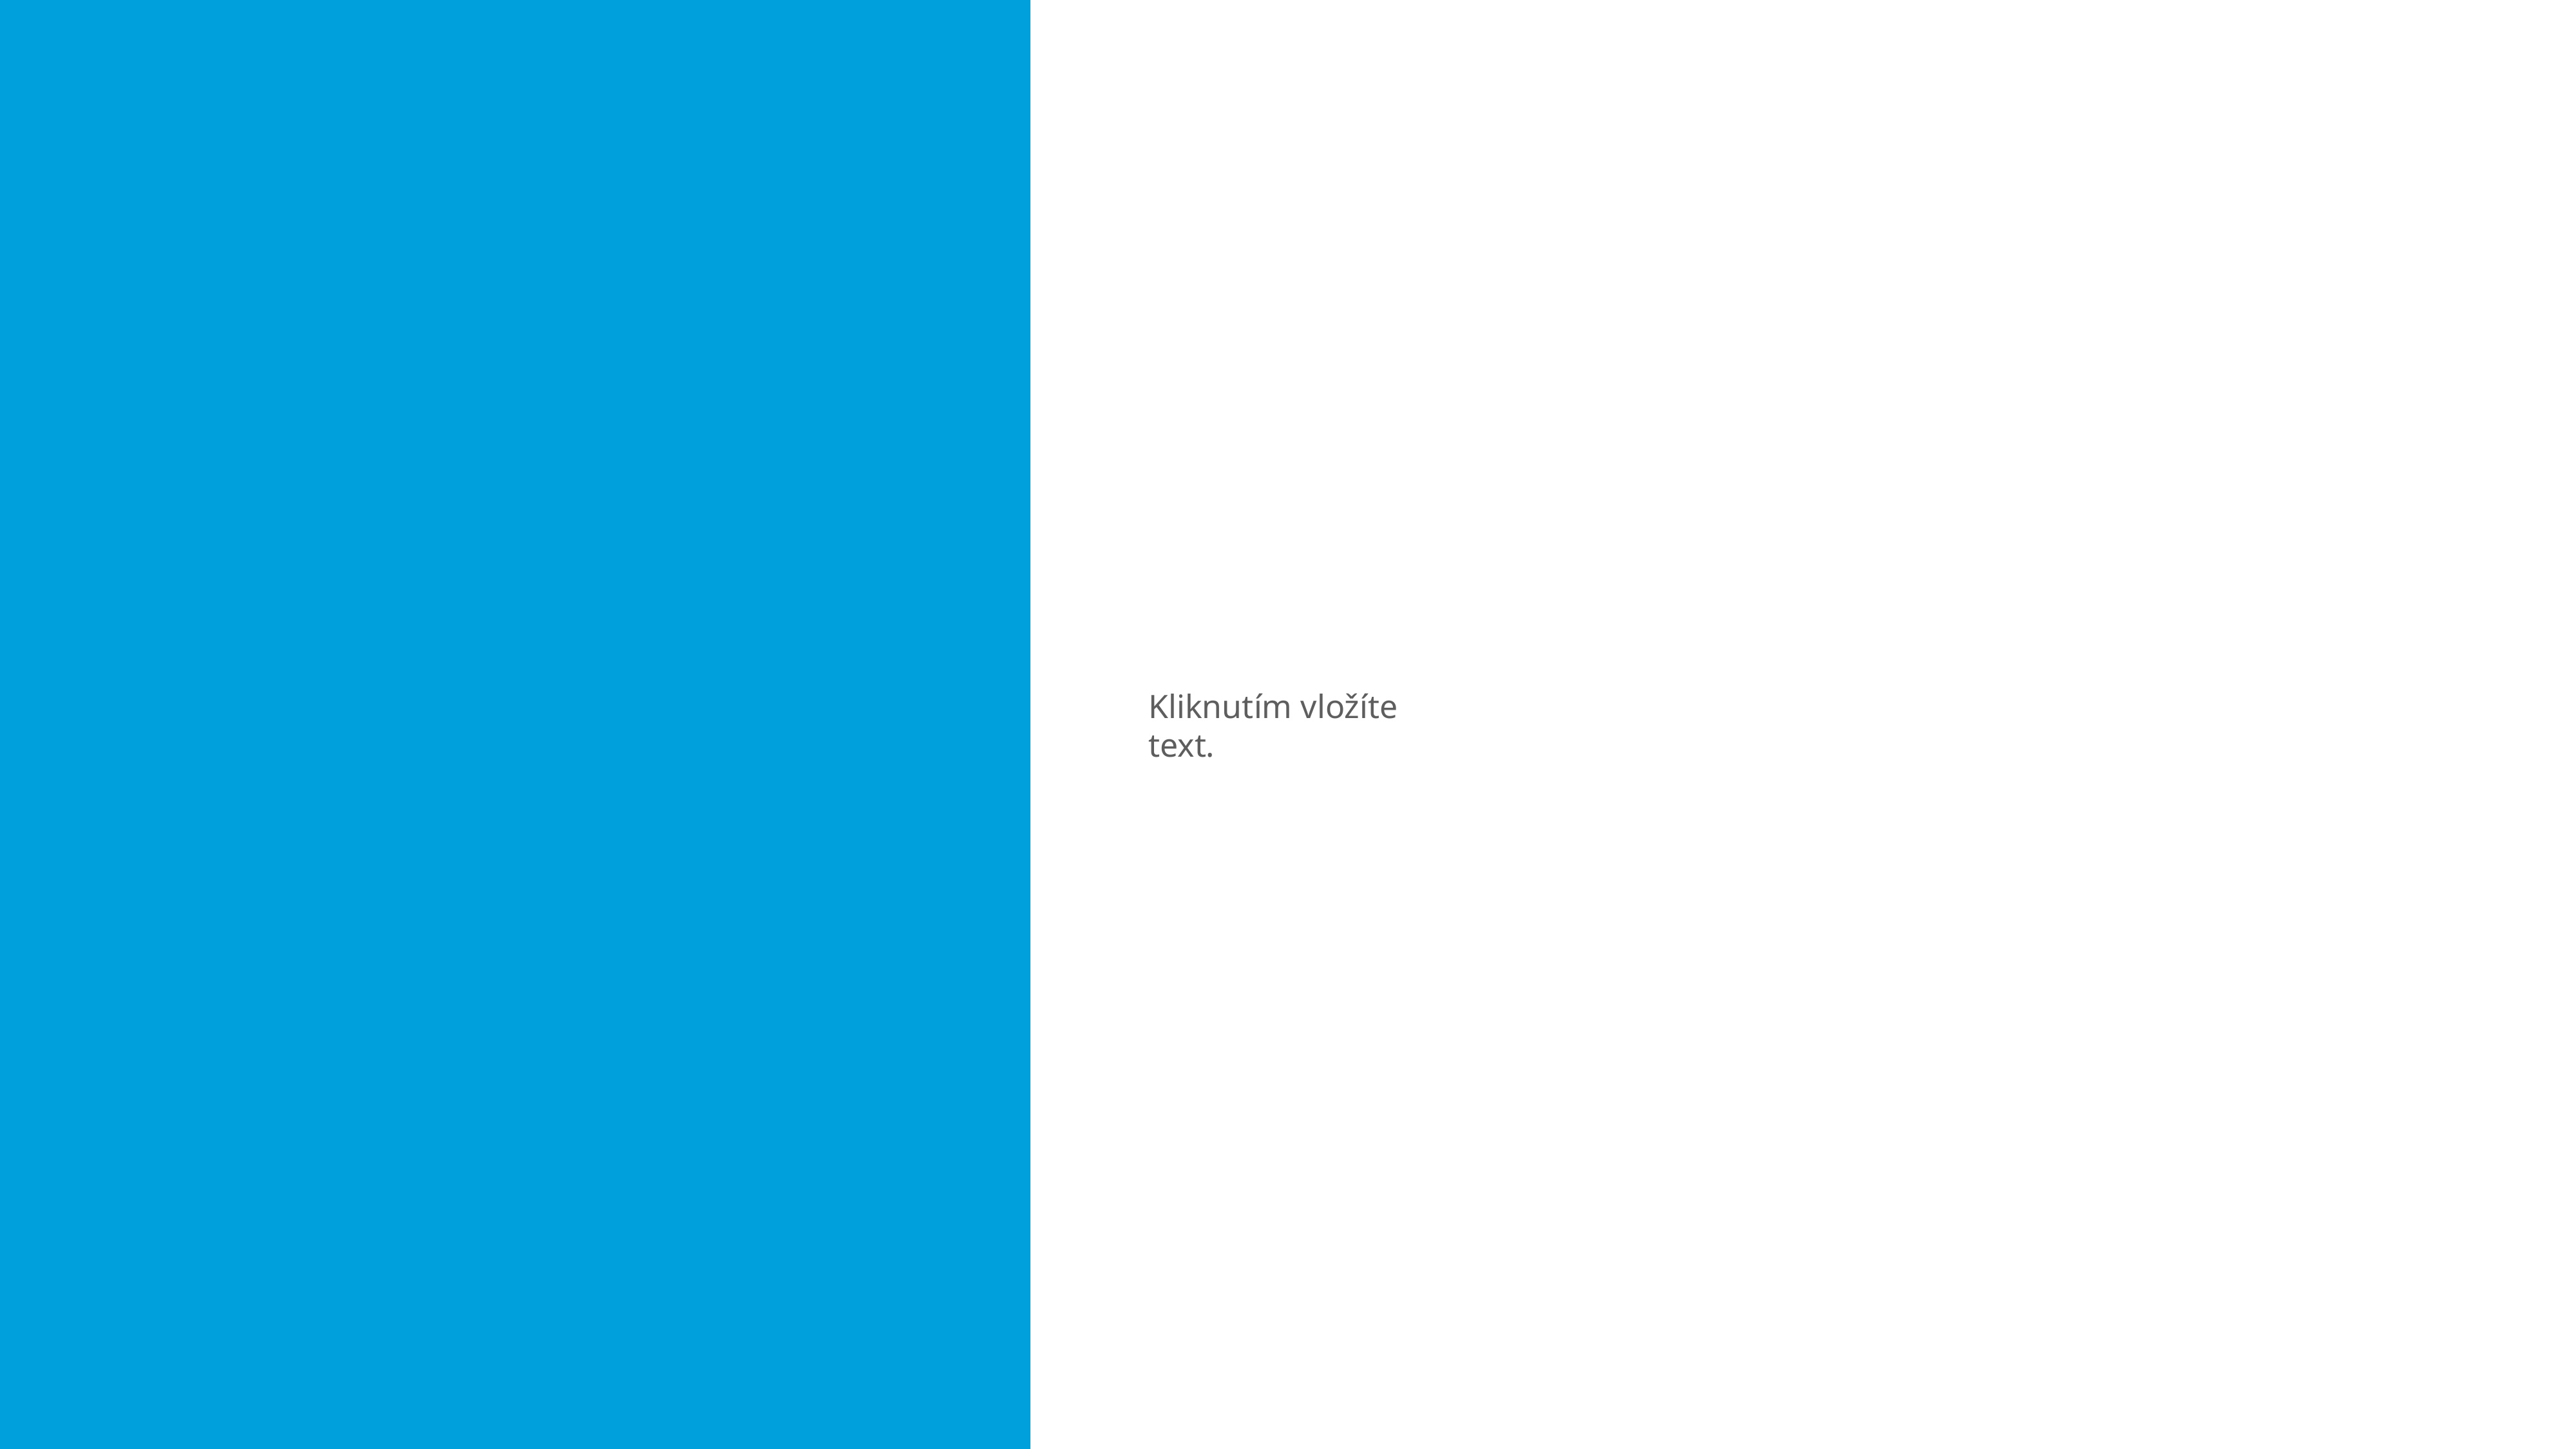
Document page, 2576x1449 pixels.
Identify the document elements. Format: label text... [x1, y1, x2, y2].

text_box Kliknutím vložíte text. [1142, 680, 1433, 769]
